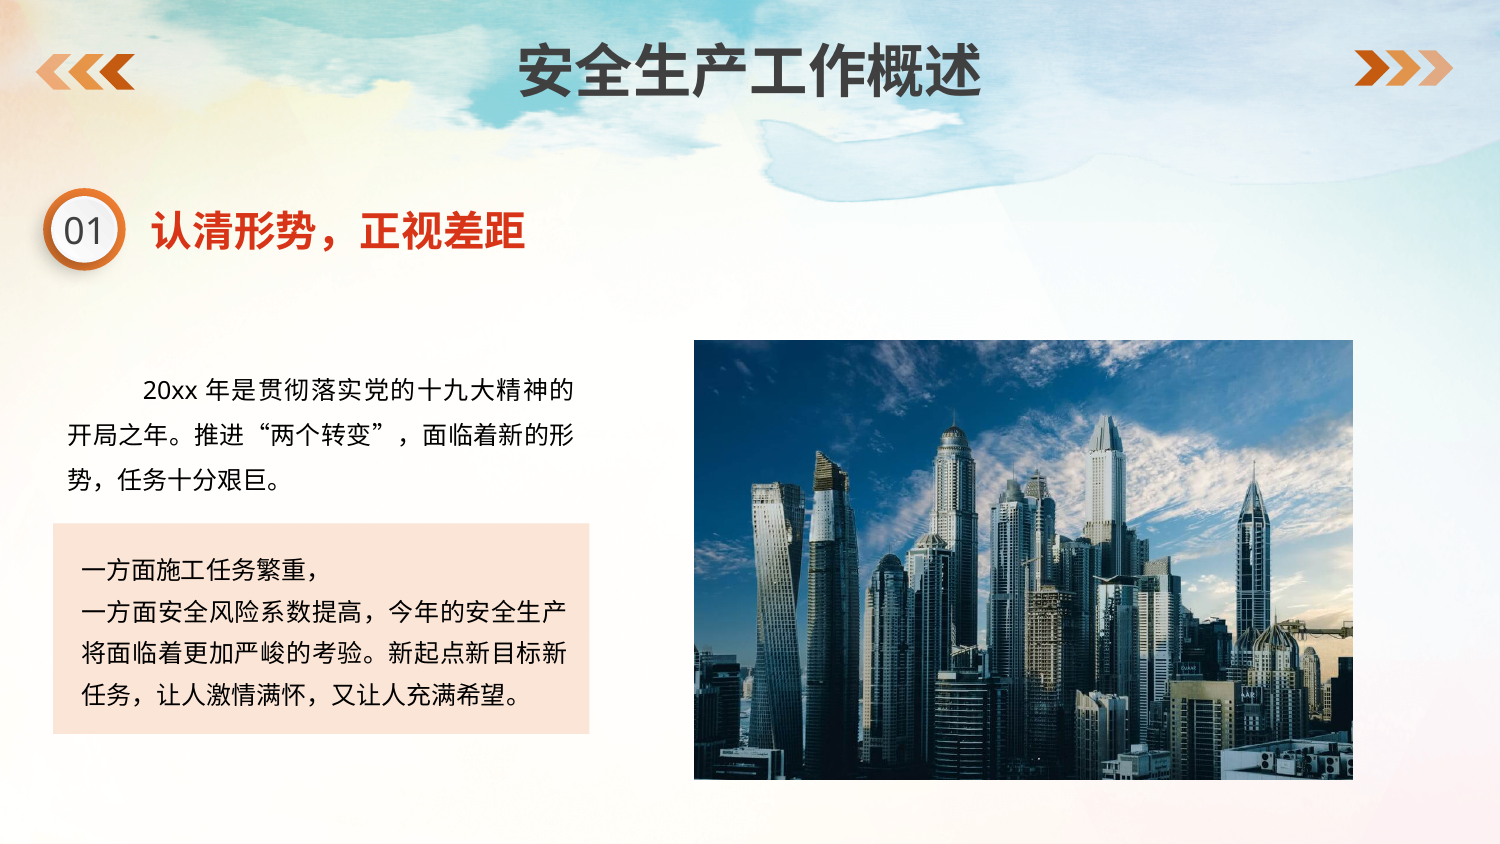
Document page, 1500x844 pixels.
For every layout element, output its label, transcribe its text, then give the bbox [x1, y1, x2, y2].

picture [0, 0, 1500, 844]
text_box 20xx年是贯彻落实党的十九大精神的开局之年。推进“两个转变”，面临着新的形势，任务十分艰巨。 [53, 352, 590, 502]
text_box 安全生产工作概述 [413, 30, 1087, 109]
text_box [53, 523, 590, 735]
text_box 认清形势，正视差距 [135, 197, 542, 262]
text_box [1354, 50, 1454, 86]
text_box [35, 54, 135, 90]
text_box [34, 188, 135, 271]
